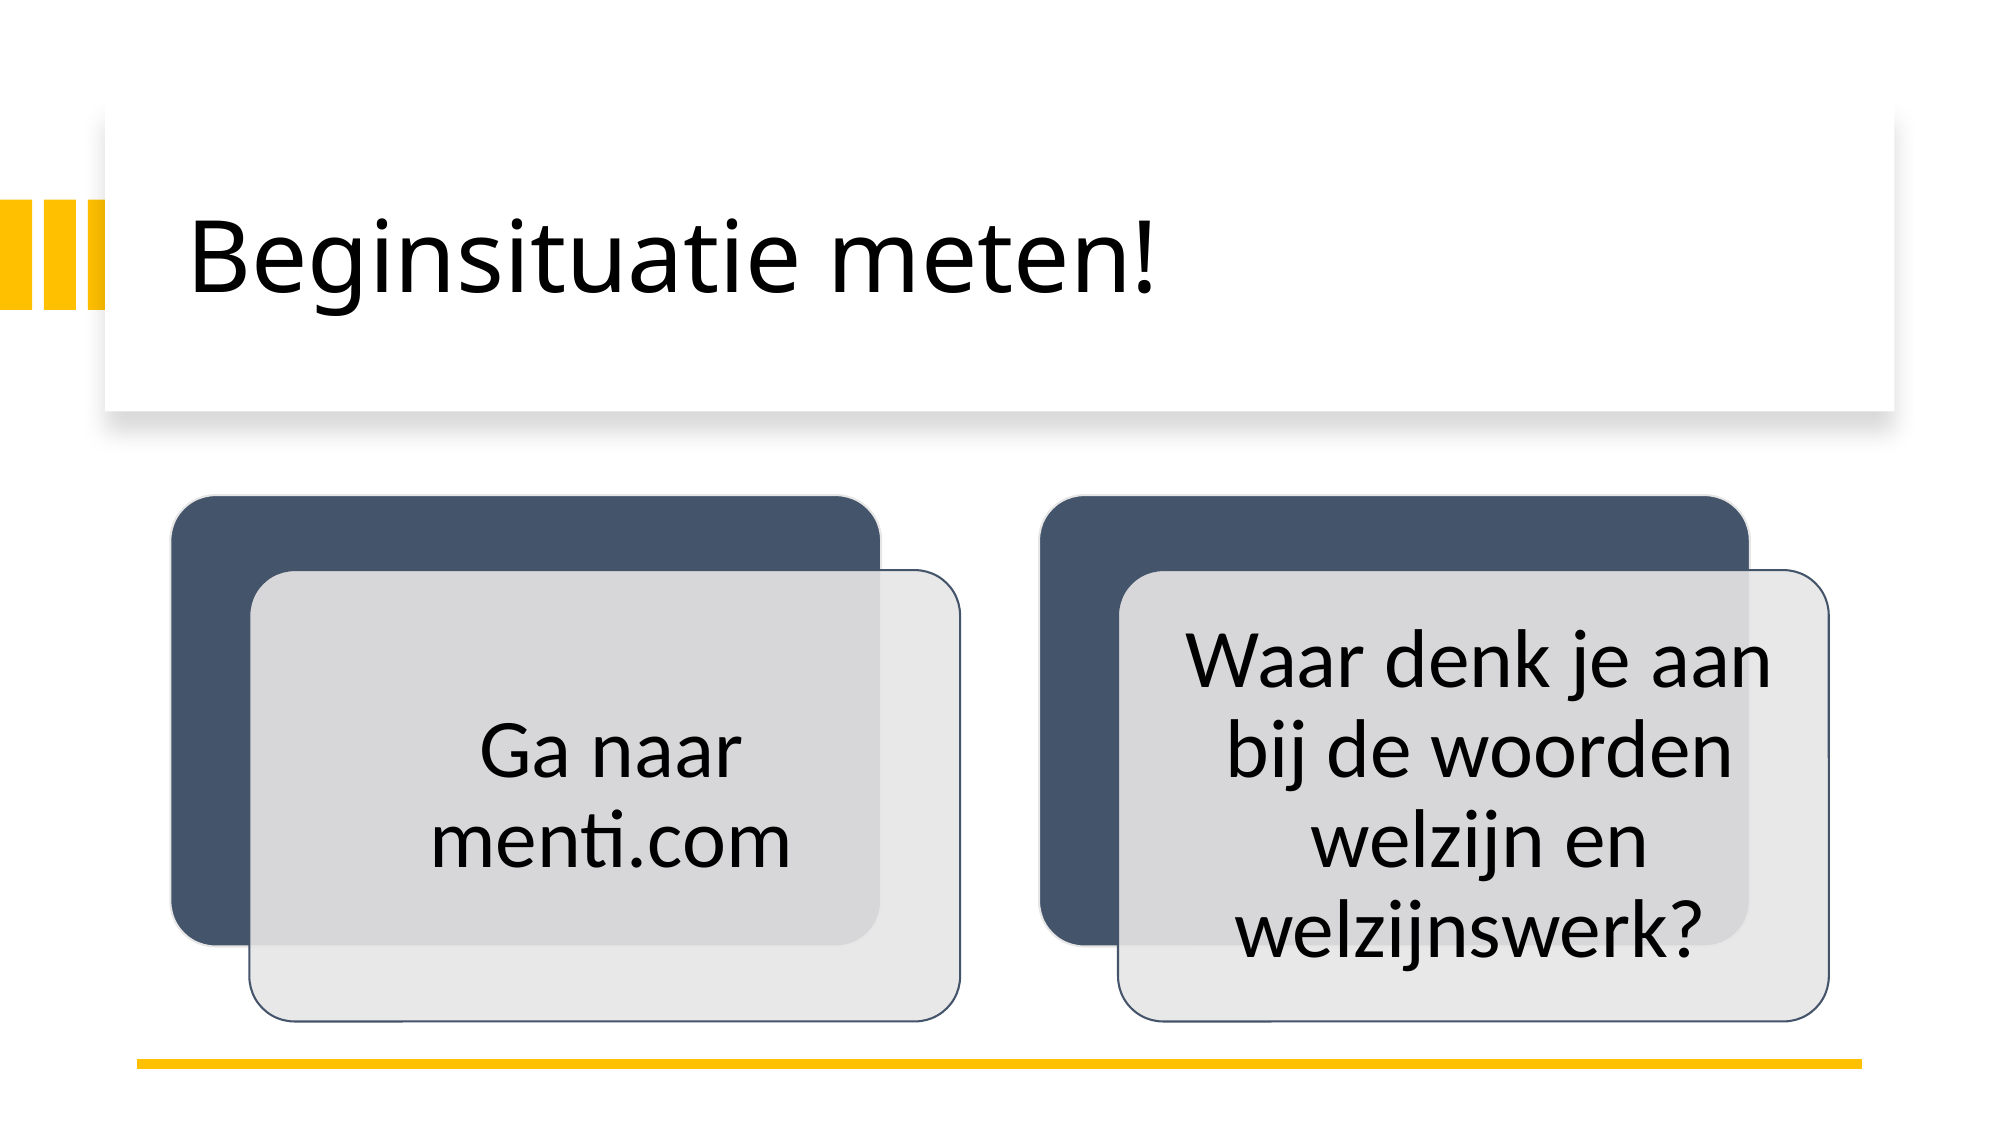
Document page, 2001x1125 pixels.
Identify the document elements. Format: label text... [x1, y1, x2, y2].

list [148, 494, 1851, 1022]
text_box [0, 0, 2000, 1125]
text_box [104, 100, 1895, 412]
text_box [0, 199, 120, 311]
title Beginsituatie meten! [171, 132, 1840, 388]
